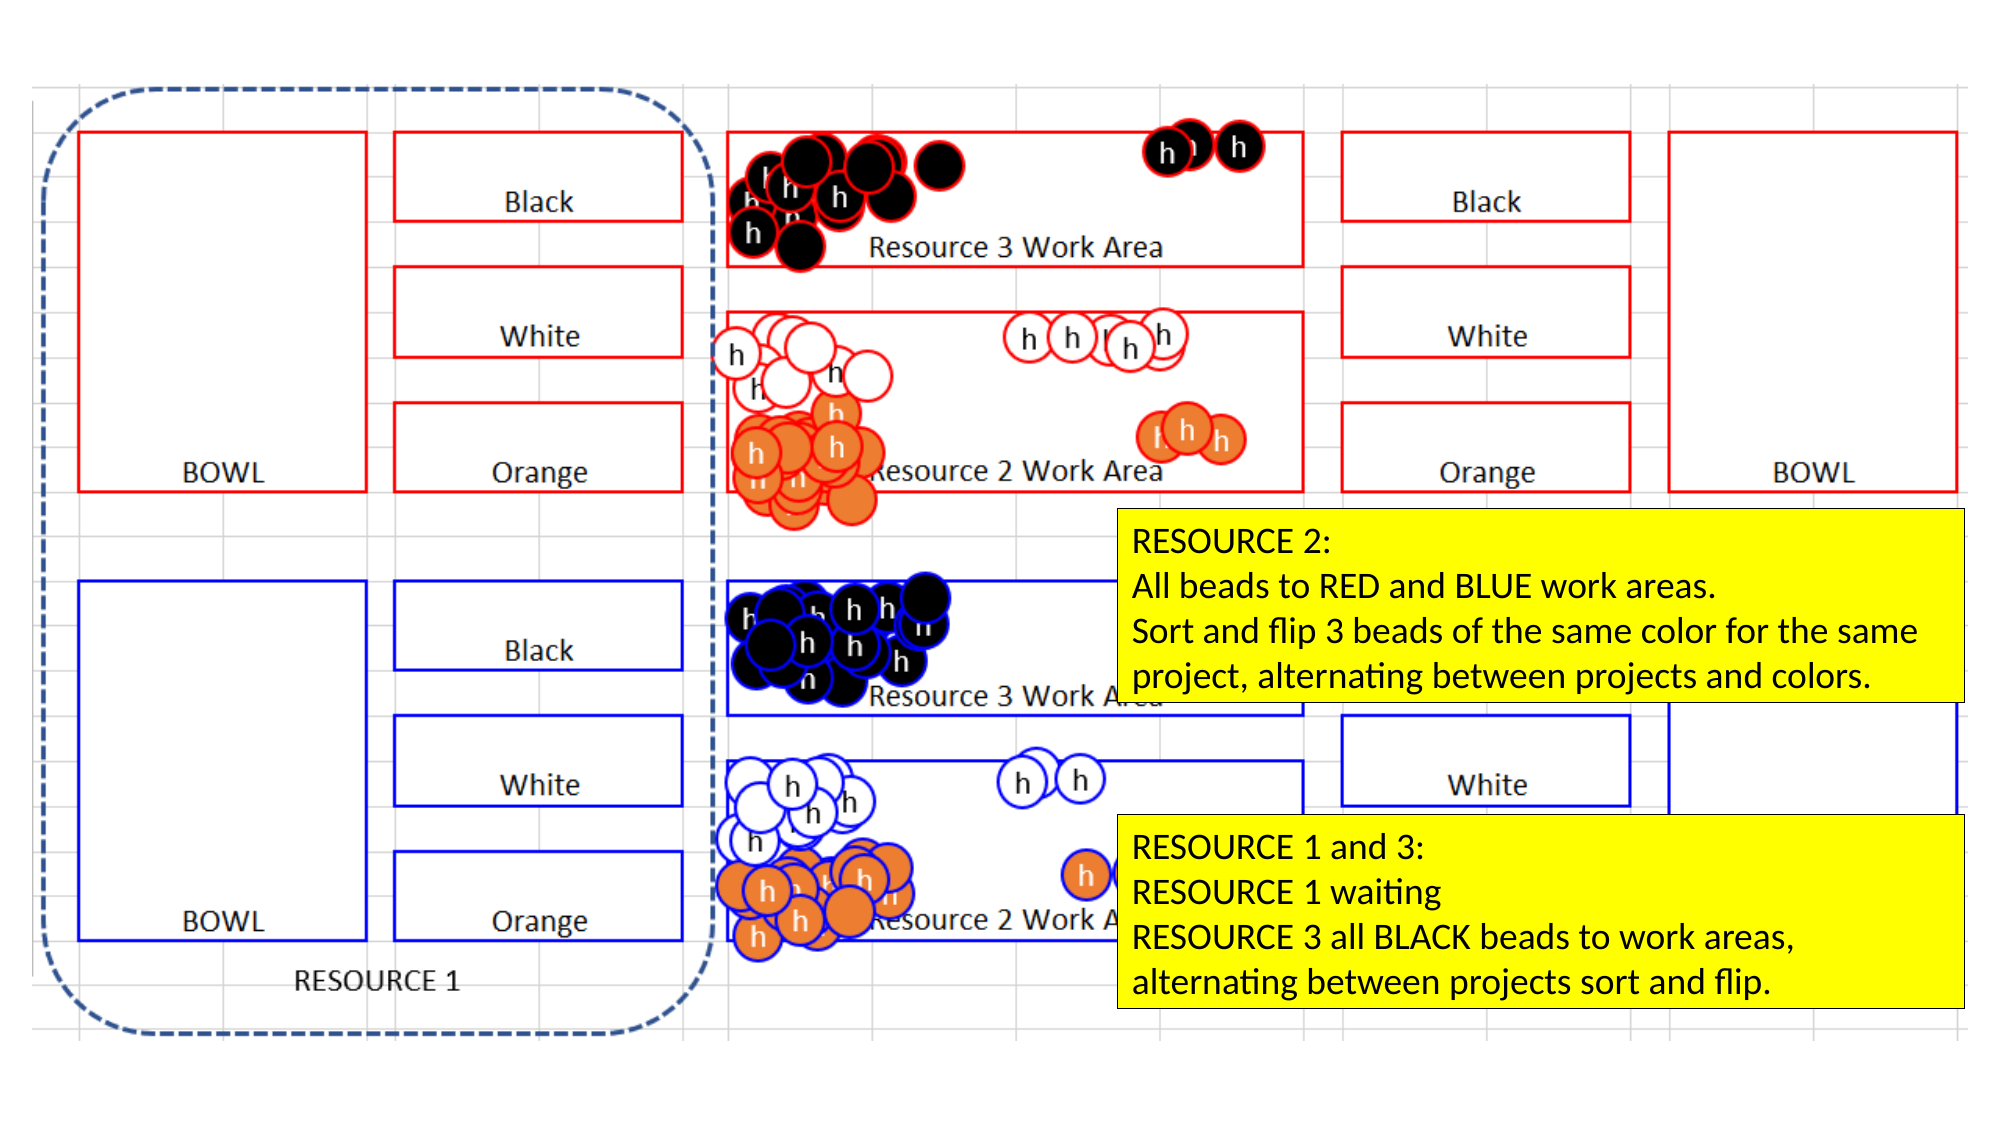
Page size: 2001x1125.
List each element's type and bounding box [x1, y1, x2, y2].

picture [32, 84, 1968, 1041]
